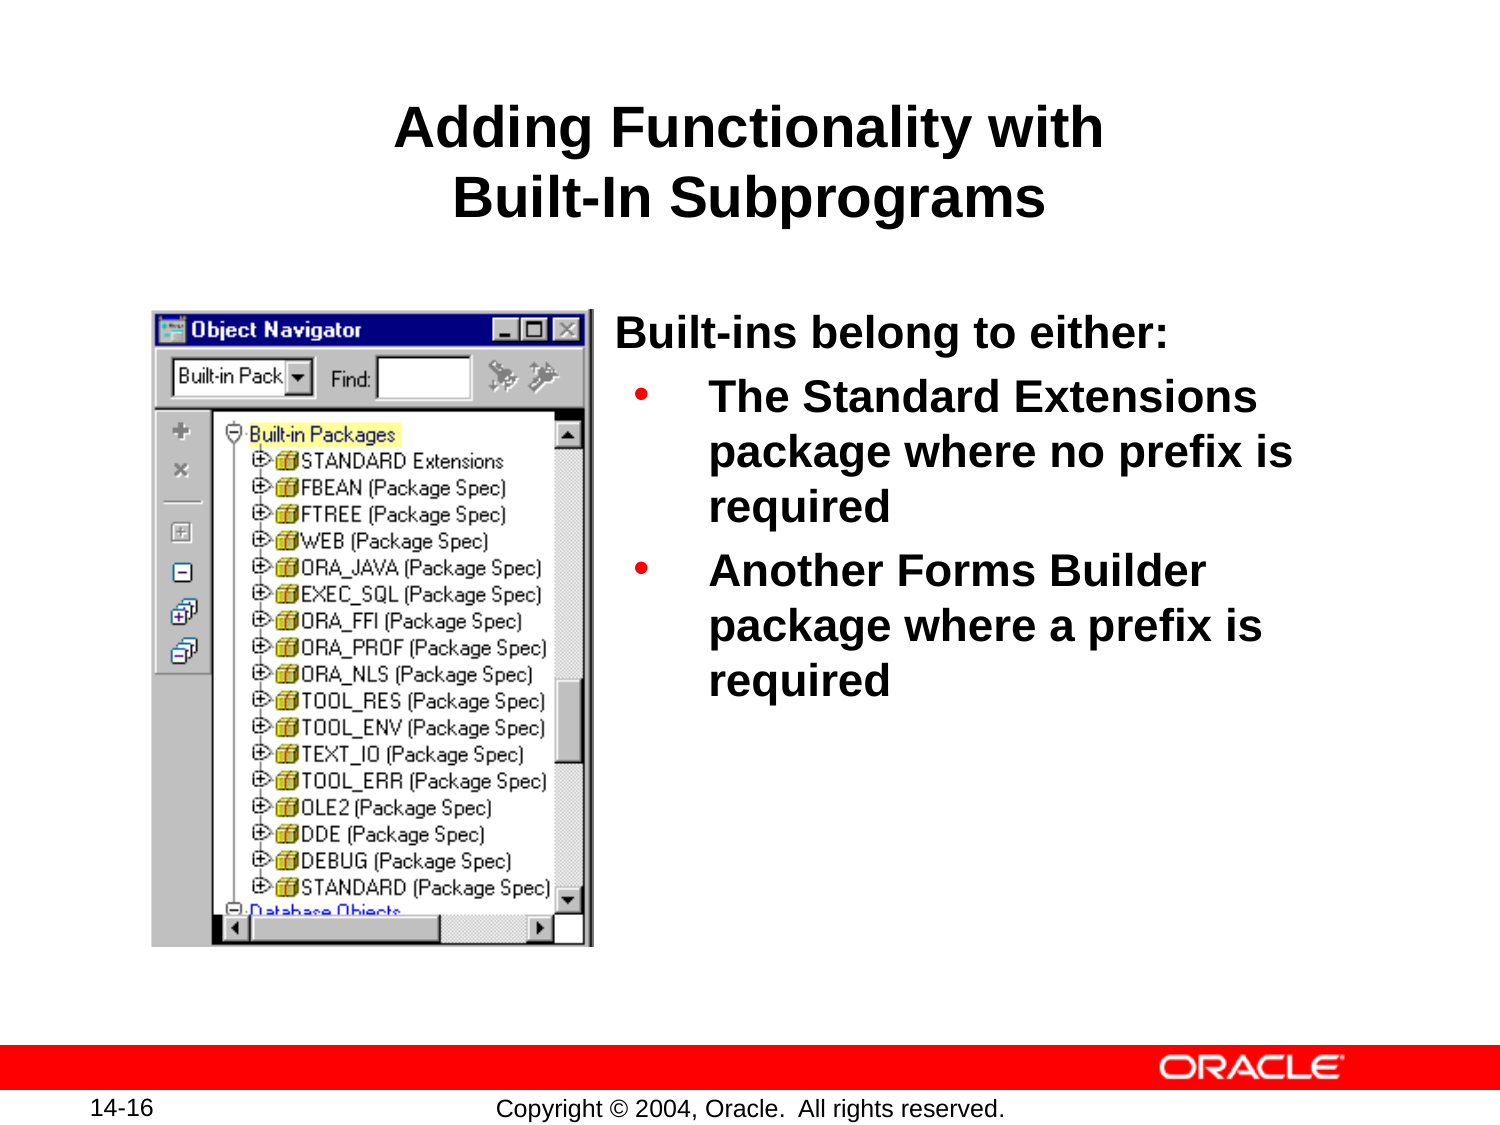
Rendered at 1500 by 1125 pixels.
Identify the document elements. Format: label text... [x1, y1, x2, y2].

picture [149, 309, 595, 948]
title Adding Functionality with Built-In Subprograms [149, 87, 1351, 232]
list Built-ins belong to either: The Standard Extensions package where no prefix is required Another Forms Builder package where a prefix is required [612, 299, 1351, 712]
